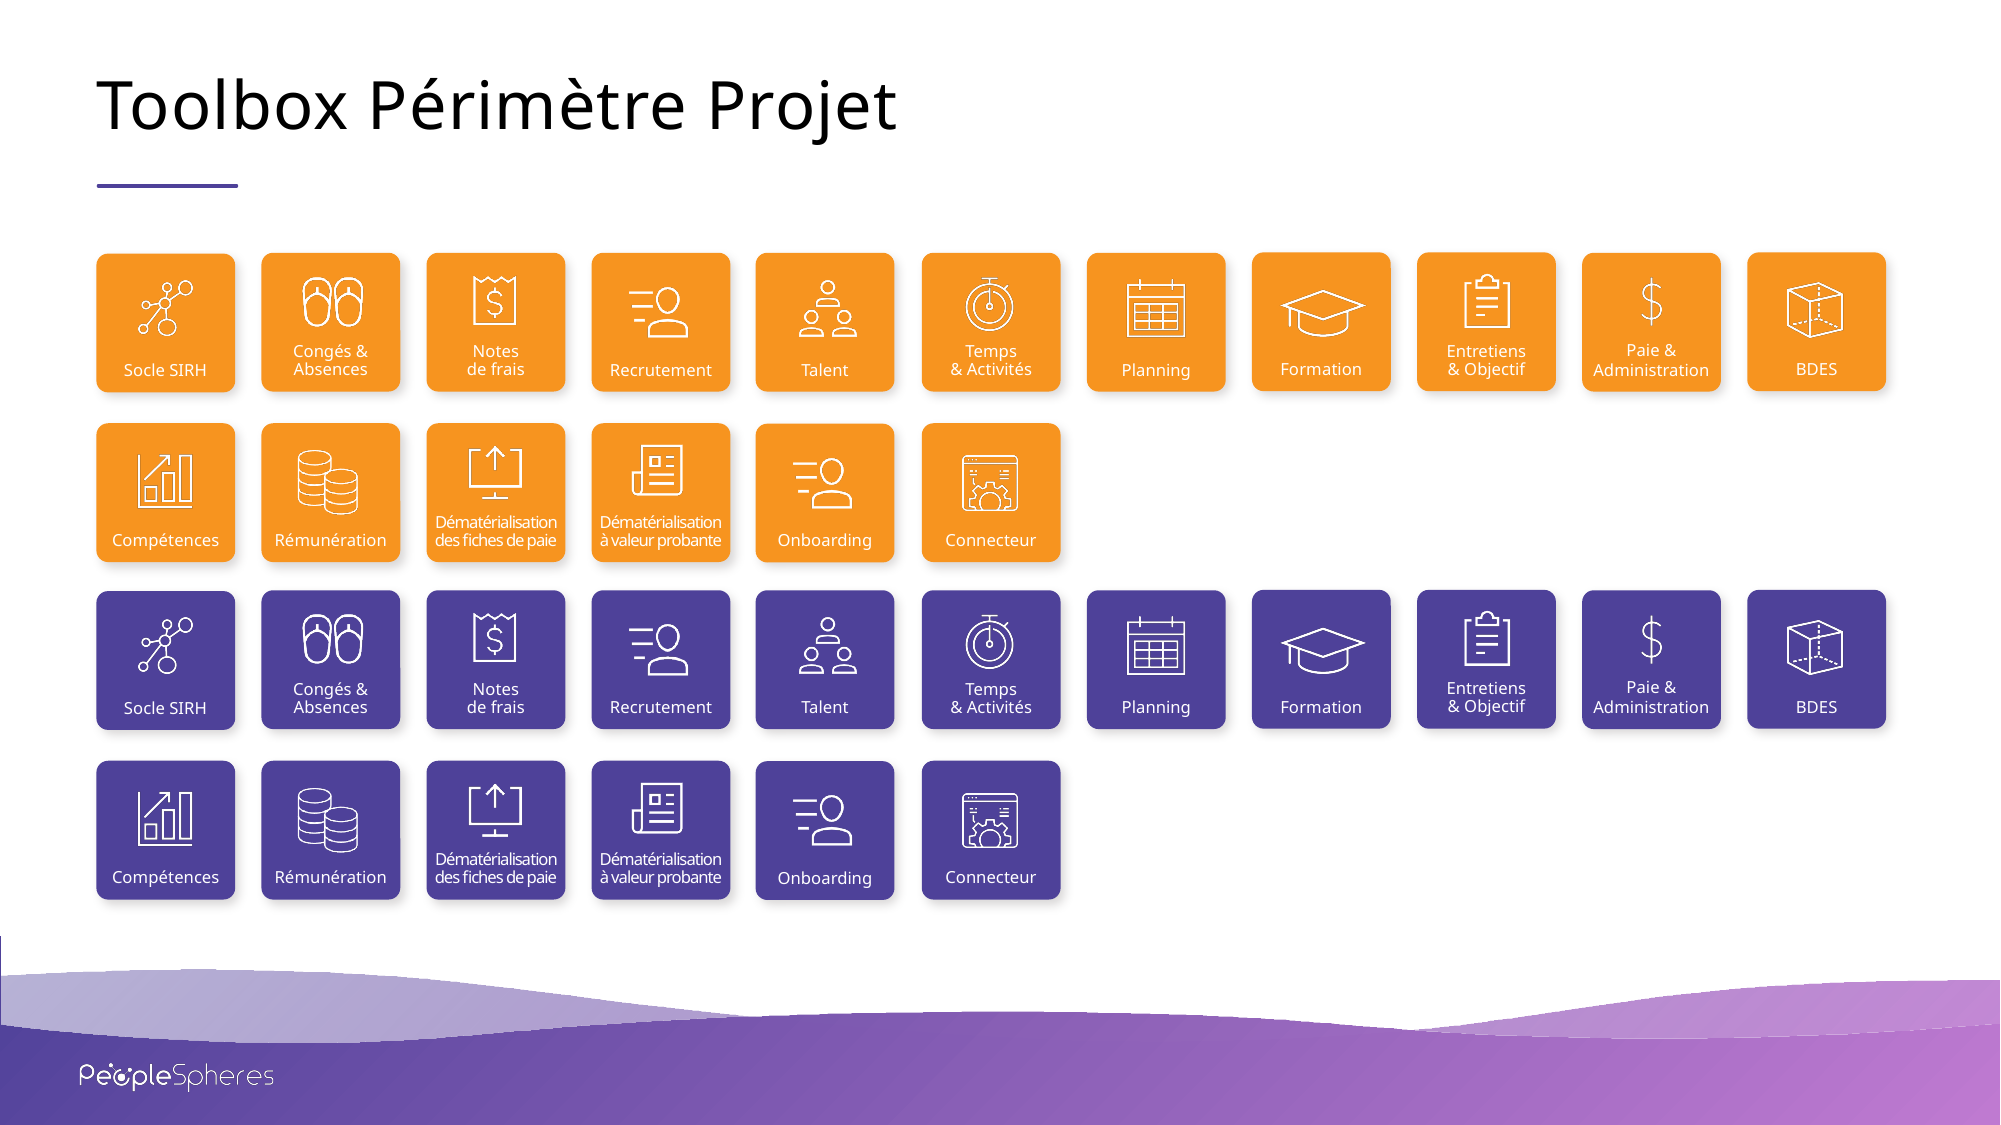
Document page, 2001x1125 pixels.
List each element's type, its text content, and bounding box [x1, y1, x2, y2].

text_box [426, 760, 566, 900]
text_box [1582, 252, 1721, 392]
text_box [96, 423, 236, 563]
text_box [1747, 252, 1887, 392]
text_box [591, 760, 731, 900]
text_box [1417, 252, 1556, 392]
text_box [261, 760, 401, 900]
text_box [261, 590, 401, 730]
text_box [261, 423, 401, 563]
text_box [426, 252, 566, 392]
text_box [755, 423, 895, 563]
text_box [755, 590, 895, 730]
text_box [591, 590, 731, 730]
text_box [591, 423, 731, 563]
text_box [921, 252, 1061, 392]
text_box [755, 252, 895, 392]
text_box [1747, 589, 1887, 729]
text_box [1582, 590, 1721, 730]
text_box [96, 760, 236, 900]
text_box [591, 252, 731, 392]
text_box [426, 423, 566, 563]
title Toolbox Périmètre Projet [96, 71, 1595, 157]
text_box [1251, 589, 1391, 729]
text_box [921, 423, 1061, 563]
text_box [96, 253, 236, 393]
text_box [261, 252, 401, 392]
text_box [1251, 252, 1391, 392]
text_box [96, 591, 236, 730]
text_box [921, 590, 1061, 730]
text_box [426, 590, 566, 730]
picture [79, 1063, 274, 1093]
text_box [1417, 589, 1556, 729]
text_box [755, 761, 895, 900]
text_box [1086, 252, 1226, 392]
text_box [921, 760, 1061, 900]
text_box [1086, 590, 1226, 730]
